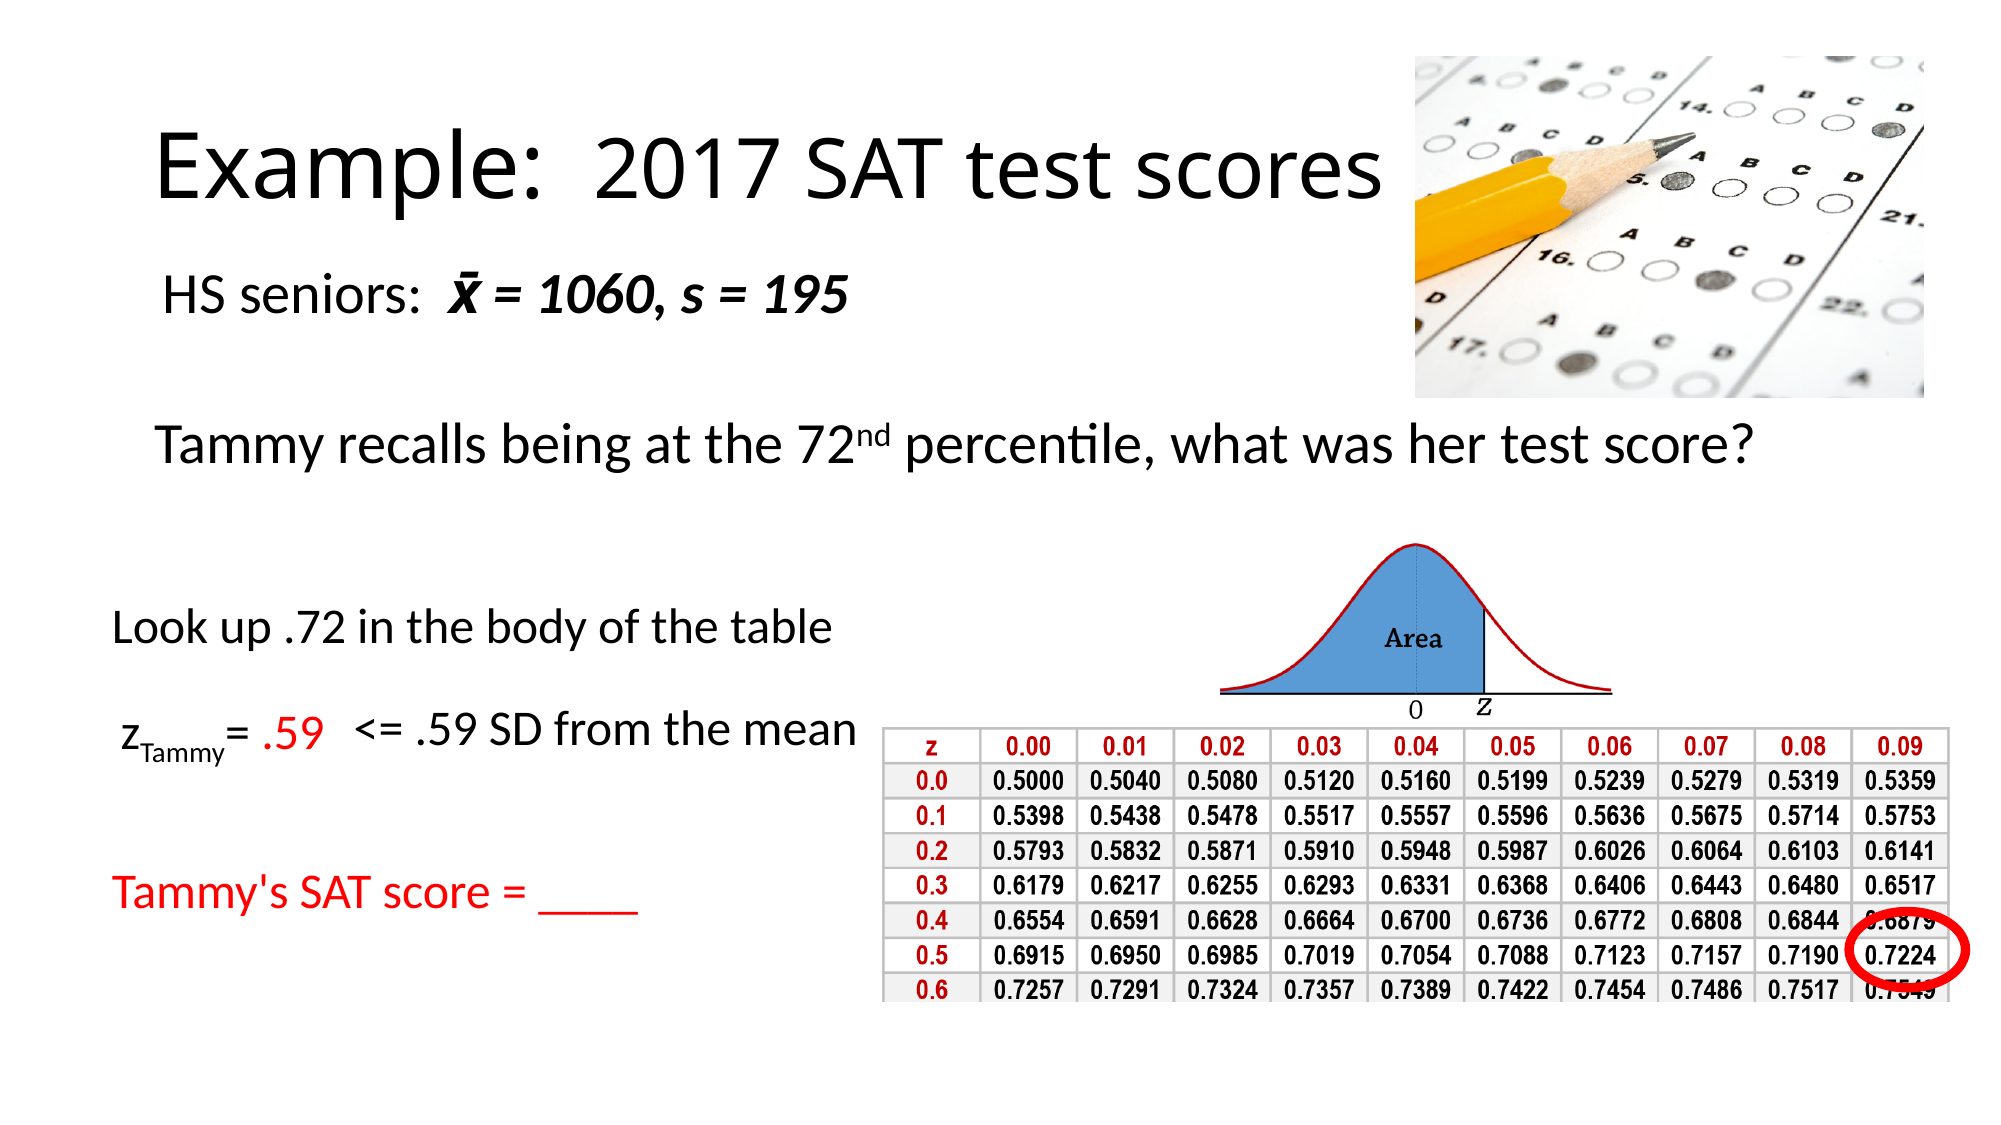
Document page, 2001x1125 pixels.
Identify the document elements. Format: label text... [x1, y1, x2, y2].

text_box zTammy= .59 [105, 692, 374, 776]
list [1415, 56, 1924, 398]
text_box Tammy recalls being at the 72nd percentile, what was her test score? [139, 397, 1789, 586]
picture [879, 541, 1952, 1002]
text_box HS seniors: x̄ = 1060, s = 195 [147, 247, 990, 333]
text_box Tammy's SAT score = ____ [96, 850, 879, 926]
text_box Look up .72 in the body of the table [96, 586, 879, 662]
title Example: 2017 SAT test scores [137, 59, 1415, 278]
text_box <= .59 SD from the mean [338, 688, 879, 764]
text_box [1952, 923, 1967, 976]
